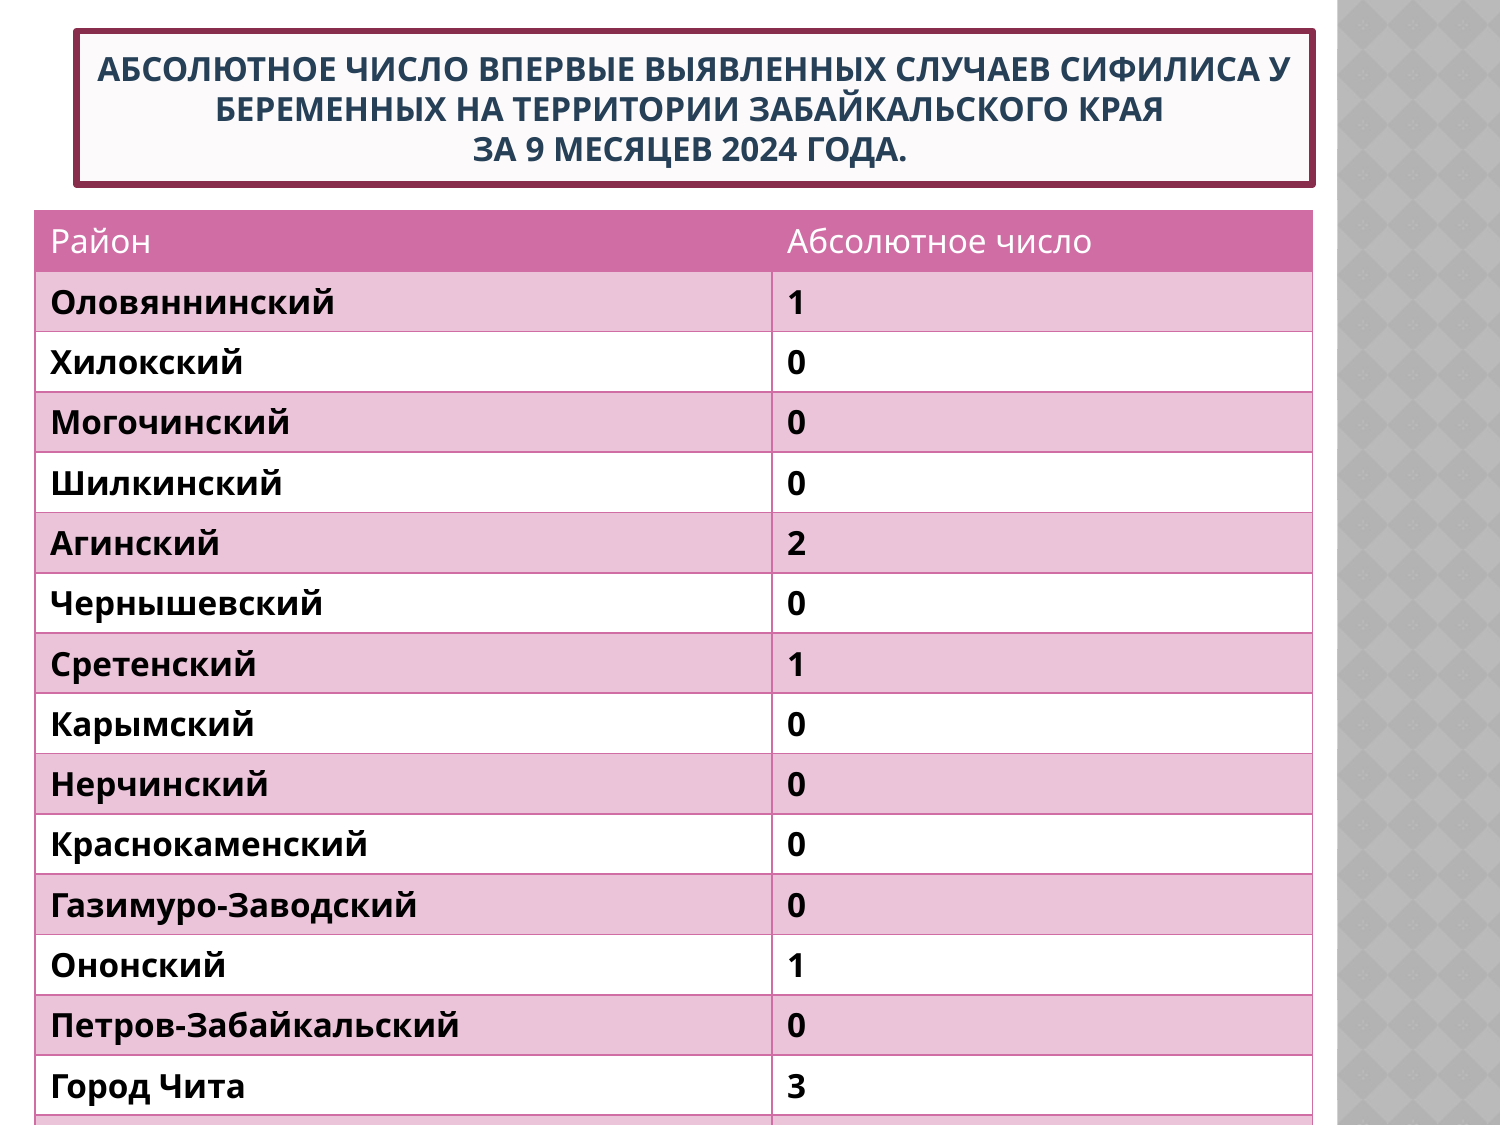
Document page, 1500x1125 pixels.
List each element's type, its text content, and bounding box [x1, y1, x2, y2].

table_cell Газимуро-Заводский [36, 875, 771, 934]
table_cell 0 [773, 996, 1312, 1054]
table_cell 3 [773, 1056, 1312, 1114]
table_cell 2 [773, 513, 1312, 572]
table_cell 0 [773, 332, 1312, 391]
table_cell Шилкинский [36, 453, 771, 512]
table_cell Сретенский [36, 634, 771, 692]
table_cell Оловяннинский [36, 272, 771, 331]
table_cell Чернышевский [36, 574, 771, 632]
table_header Район [36, 212, 771, 270]
table_cell 0 [773, 875, 1312, 934]
table_cell 0 [773, 393, 1312, 451]
table_header Абсолютное число [773, 212, 1312, 270]
table_cell Ононский [36, 935, 771, 994]
table_cell 0 [773, 453, 1312, 512]
table_cell Могочинский [36, 393, 771, 451]
table_cell Карымский [36, 694, 771, 753]
table_cell Краснокаменский [36, 815, 771, 873]
table_cell Город Чита [36, 1056, 771, 1114]
table_cell 0 [773, 754, 1312, 813]
table_cell Нерчинский [36, 754, 771, 813]
table_cell 0 [773, 574, 1312, 632]
table_cell Итого [36, 1116, 771, 1125]
title Абсолютное число впервые выявленных случаев сифилиса у беременных на территории Забайкальского края за 9 месяцев 2024 года. [73, 28, 1316, 188]
table_cell Агинский [36, 513, 771, 572]
table_cell 0 [773, 694, 1312, 753]
table_cell Петров-Забайкальский [36, 996, 771, 1054]
table_cell 0 [773, 815, 1312, 873]
table_cell Хилокский [36, 332, 771, 391]
table_cell 8 [773, 1116, 1312, 1125]
table_cell 1 [773, 935, 1312, 994]
table_cell 1 [773, 634, 1312, 692]
table_cell 1 [773, 272, 1312, 331]
